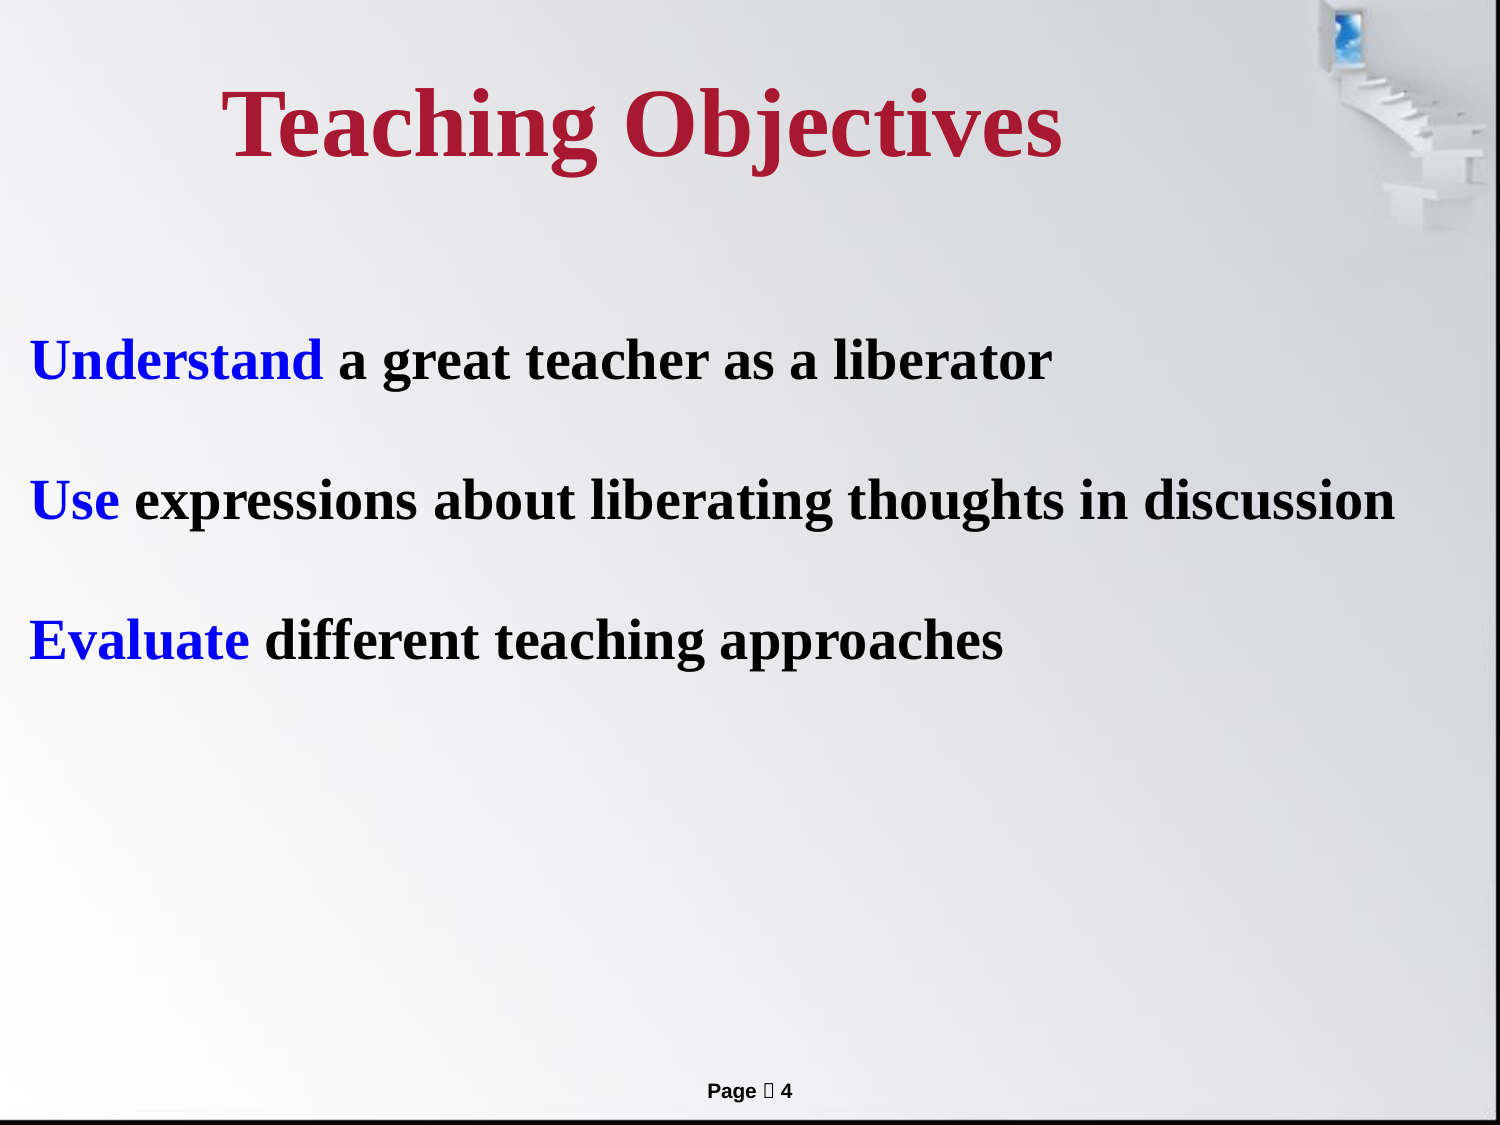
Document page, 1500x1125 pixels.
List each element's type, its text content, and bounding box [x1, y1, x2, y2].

picture [0, 0, 1500, 243]
list Understand a great teacher as a liberator Use expressions about liberating thoughts in discussion Evaluate different teaching approaches [0, 243, 1500, 1011]
picture [0, 1011, 1500, 1125]
title Teaching Objectives [206, 15, 1380, 220]
